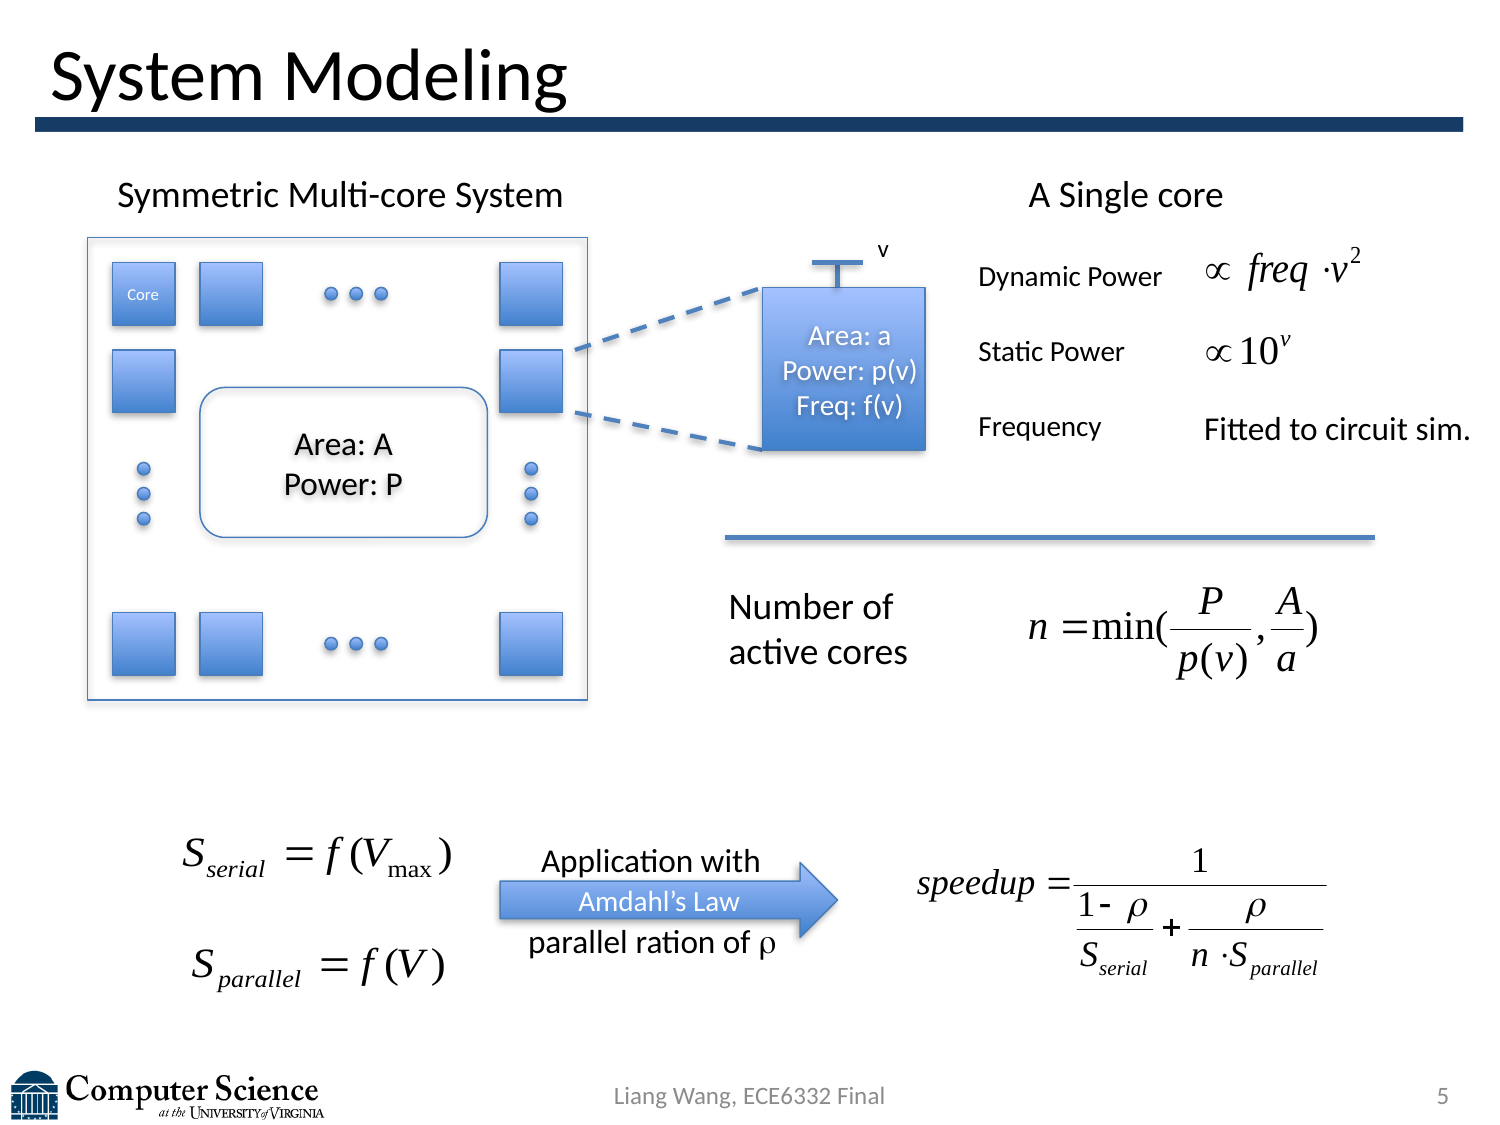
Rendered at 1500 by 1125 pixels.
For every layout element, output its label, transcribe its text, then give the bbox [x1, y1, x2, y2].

title System Modeling [35, 17, 1465, 123]
picture [8, 1069, 330, 1120]
footer Liang Wang, ECE6332 Final [512, 1064, 988, 1125]
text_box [574, 162, 1489, 456]
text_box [712, 537, 1376, 688]
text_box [87, 162, 588, 701]
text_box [174, 824, 463, 1002]
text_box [499, 831, 1335, 988]
slide_number 5 [1114, 1064, 1465, 1125]
